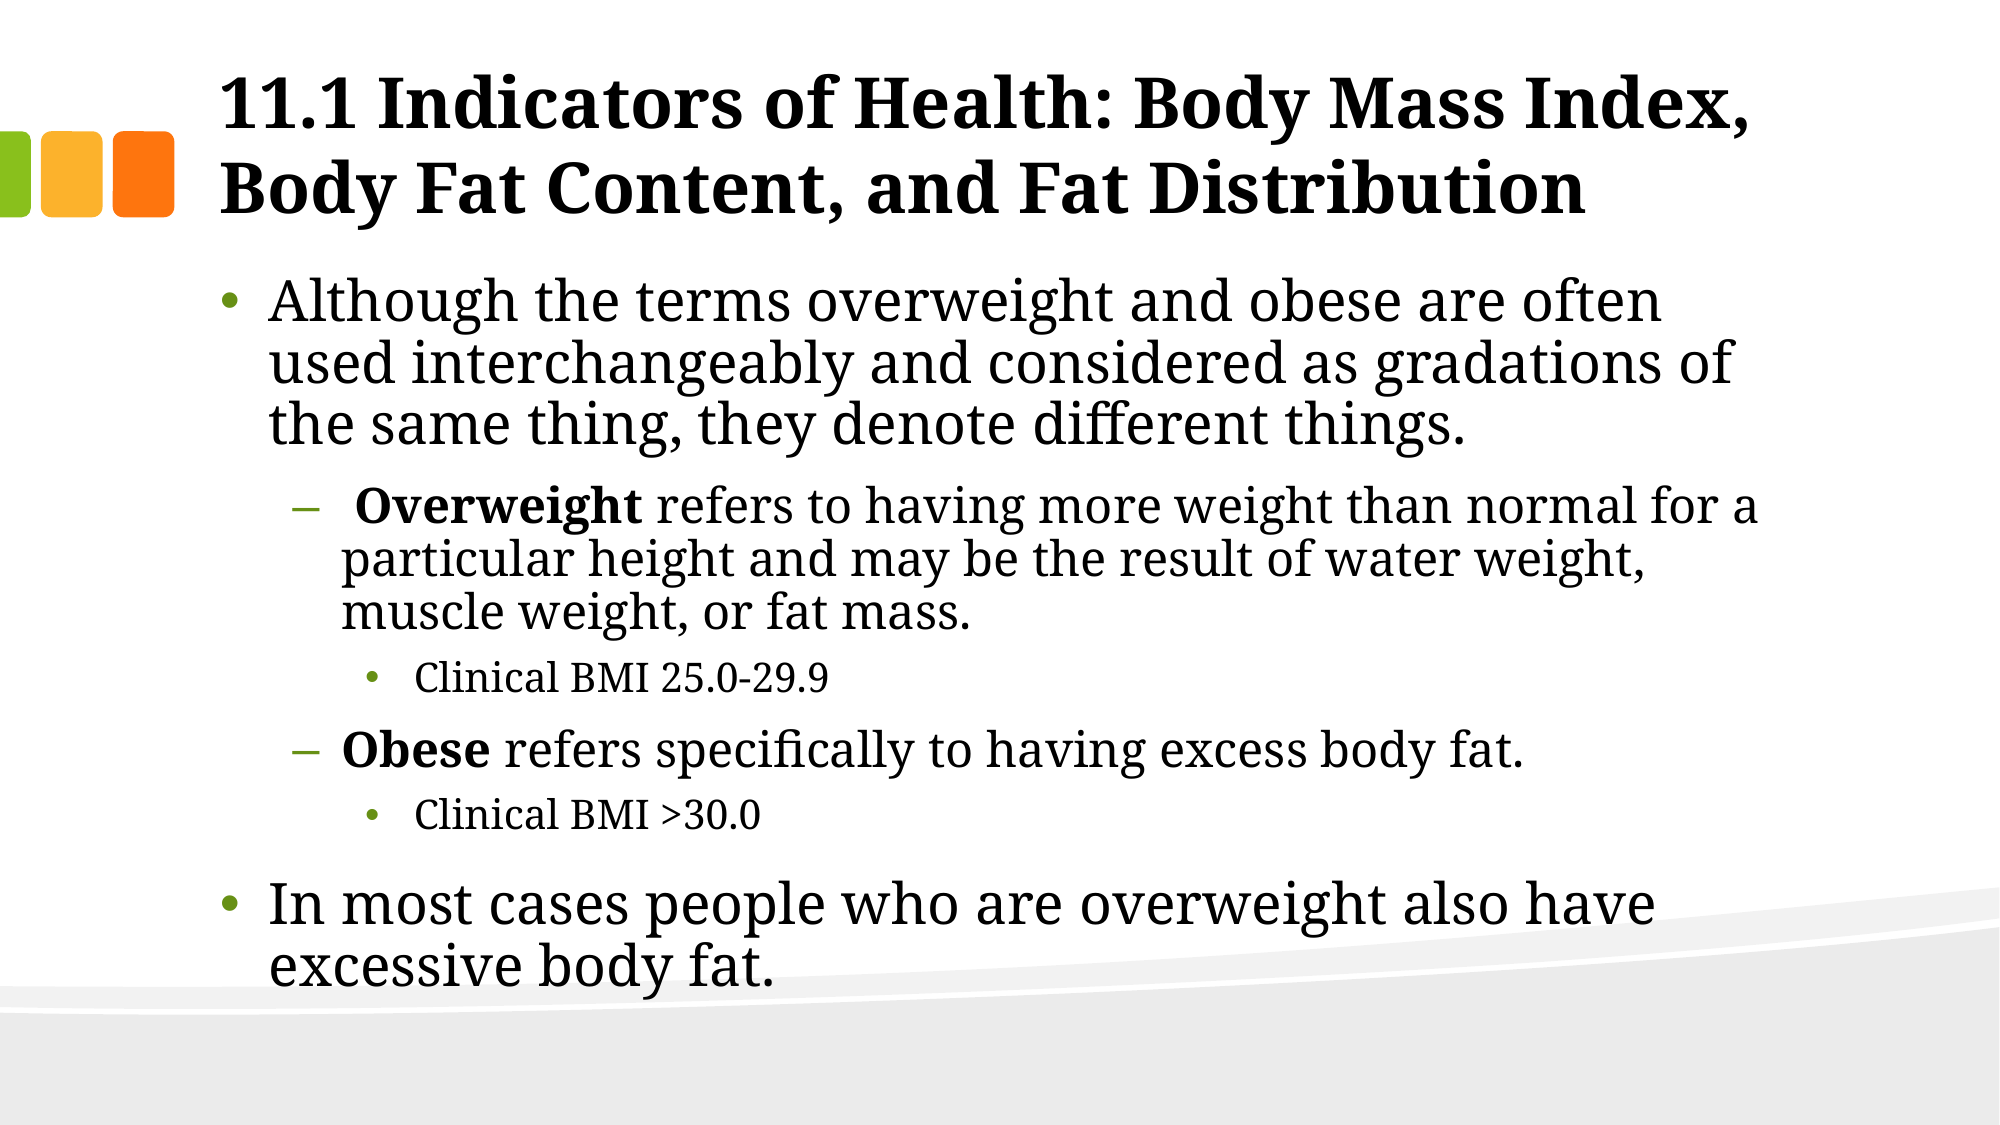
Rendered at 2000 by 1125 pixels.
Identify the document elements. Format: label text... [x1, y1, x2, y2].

title 11.1 Indicators of Health: Body Mass Index, Body Fat Content, and Fat Distribution [199, 24, 1800, 238]
list Although the terms overweight and obese are often used interchangeably and considered as gradations of the same thing, they denote different things. Overweight refers to having more weight than normal for a particular height and may be the result of water weight, muscle weight, or fat mass. Clinical BMI 25.0-29.9 Obese refers specifically to having excess body fat. Clinical BMI >30.0 In most cases people who are overweight also have excessive body fat. [199, 262, 1800, 1013]
